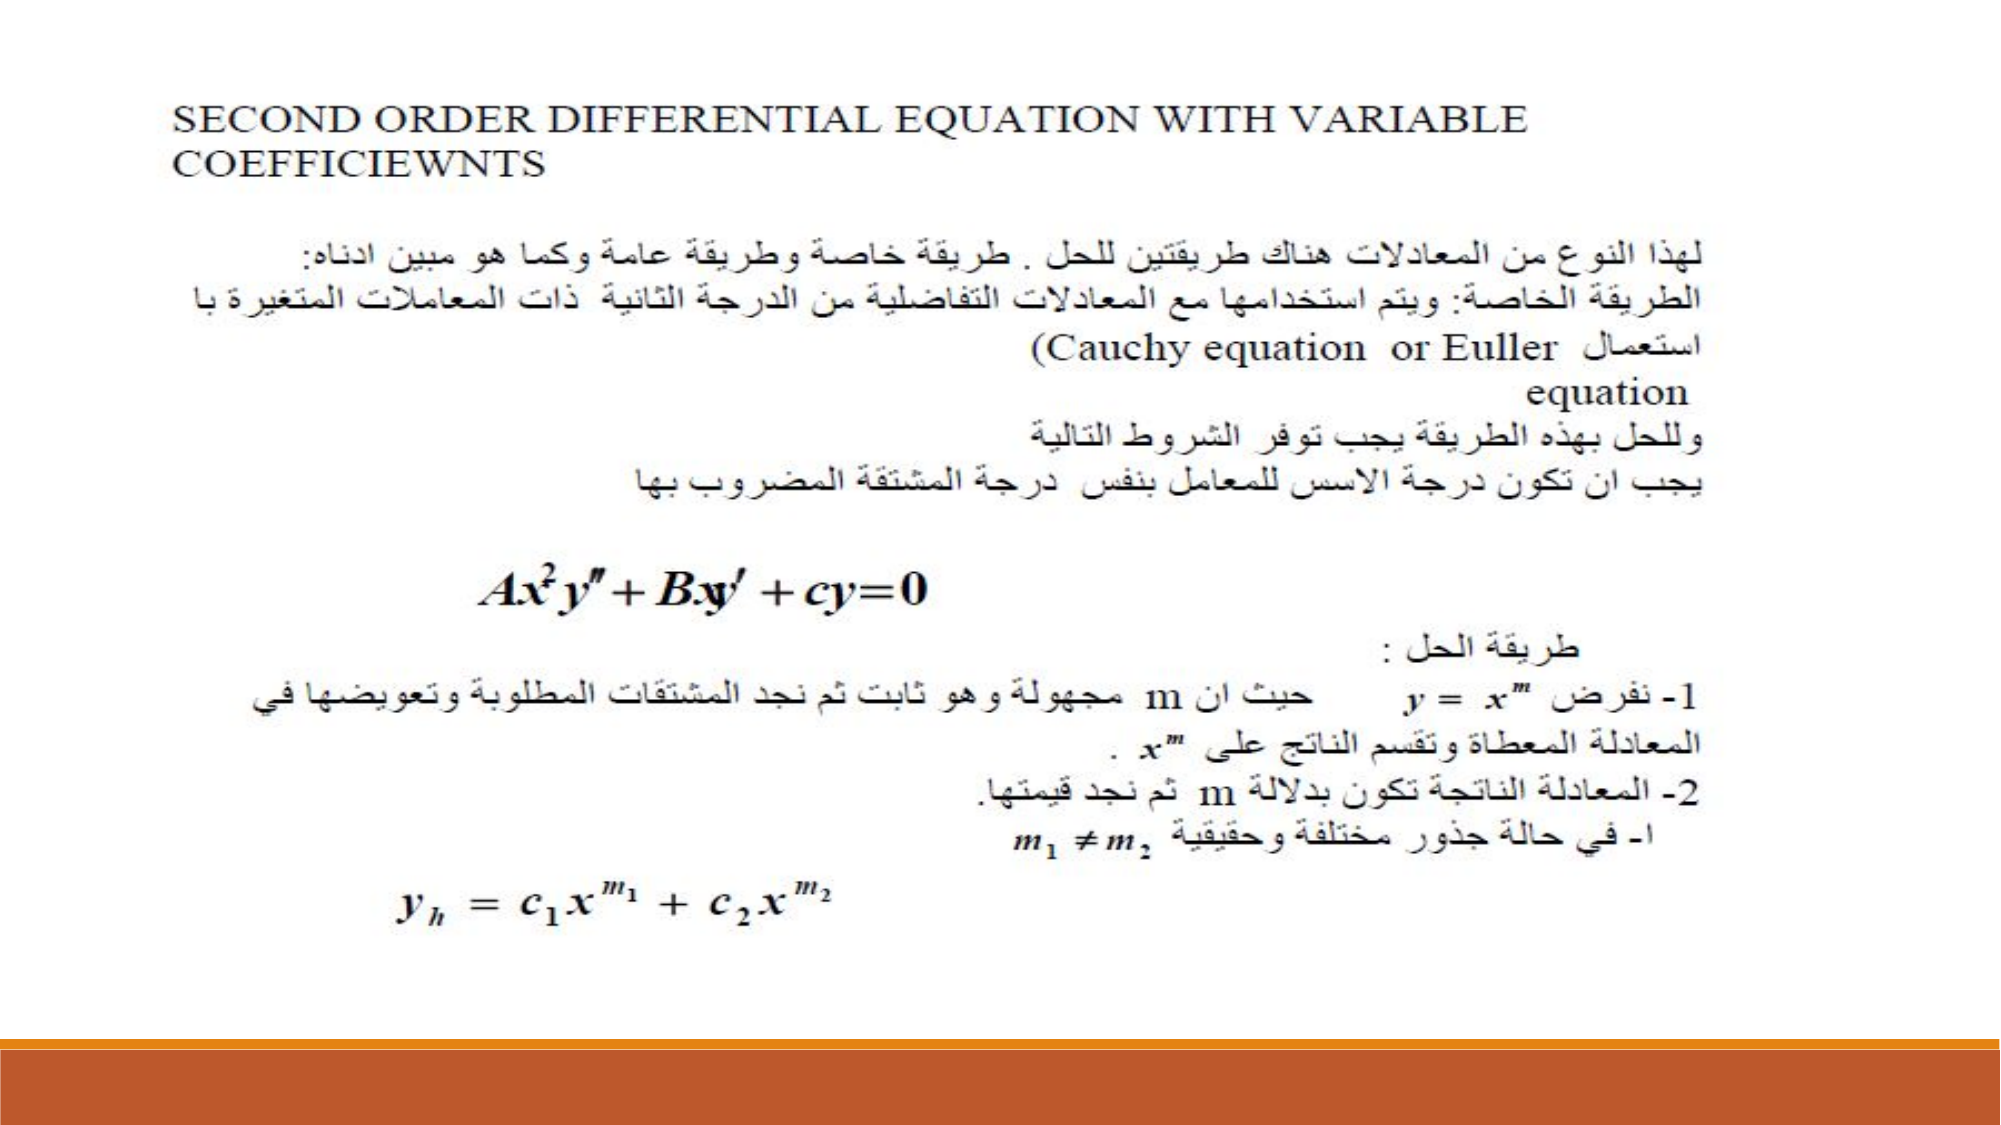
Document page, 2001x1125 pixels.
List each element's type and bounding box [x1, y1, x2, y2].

picture [87, 75, 1825, 994]
